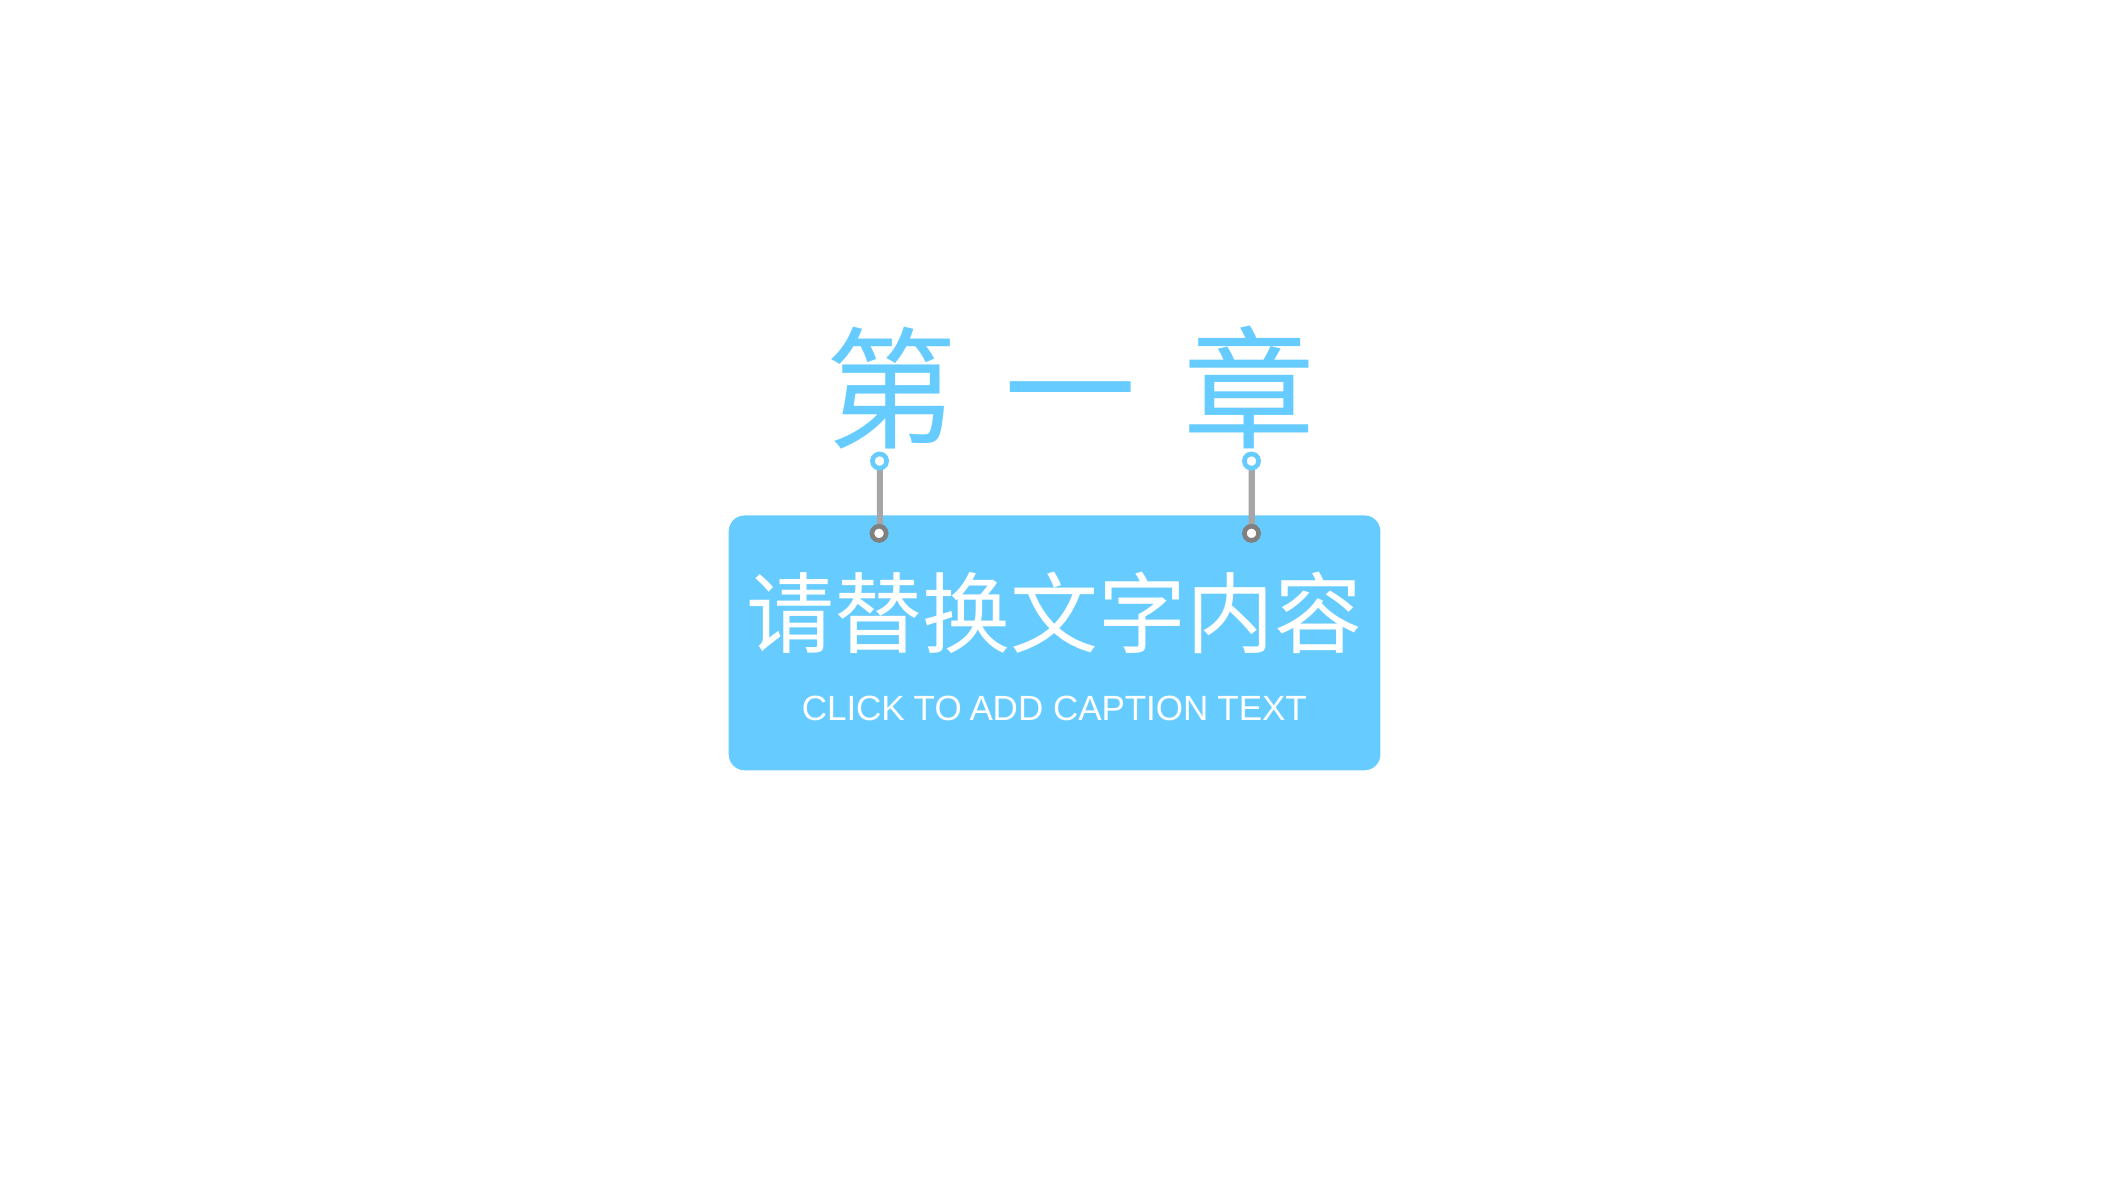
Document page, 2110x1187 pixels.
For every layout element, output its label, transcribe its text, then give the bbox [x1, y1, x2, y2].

text_box [871, 526, 887, 541]
text_box [728, 515, 1381, 558]
text_box [1244, 453, 1259, 469]
text_box [1248, 468, 1255, 526]
text_box 第 一 章 [798, 299, 1343, 466]
text_box CLICK TO ADD CAPTION TEXT [705, 678, 1404, 740]
text_box [876, 468, 883, 526]
text_box [1244, 526, 1259, 541]
text_box 请替换文字内容 [705, 558, 1404, 677]
text_box [728, 740, 1381, 771]
text_box [872, 453, 887, 469]
